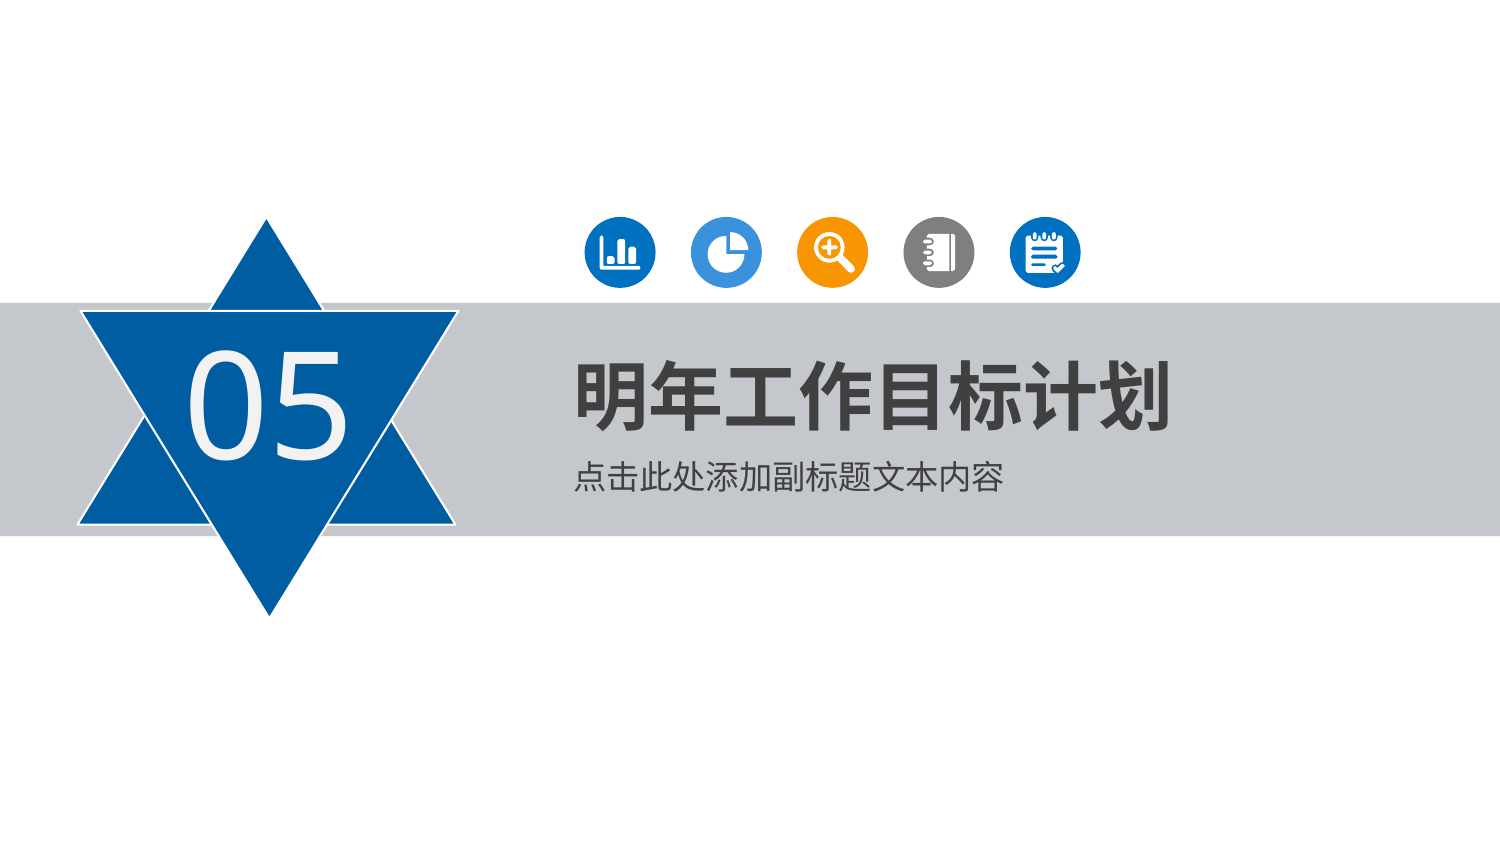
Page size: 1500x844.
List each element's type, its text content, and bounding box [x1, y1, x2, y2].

text_box [191, 495, 348, 621]
text_box [322, 301, 1500, 538]
text_box [78, 308, 120, 380]
text_box [75, 451, 210, 527]
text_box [584, 216, 1081, 289]
text_box [0, 301, 216, 538]
text_box 05 [120, 303, 418, 495]
text_box 明年工作目标计划 [561, 343, 1391, 445]
text_box [418, 308, 461, 381]
text_box [329, 459, 458, 527]
text_box [211, 214, 322, 303]
text_box 点击此处添加副标题文本内容 [561, 450, 1067, 502]
